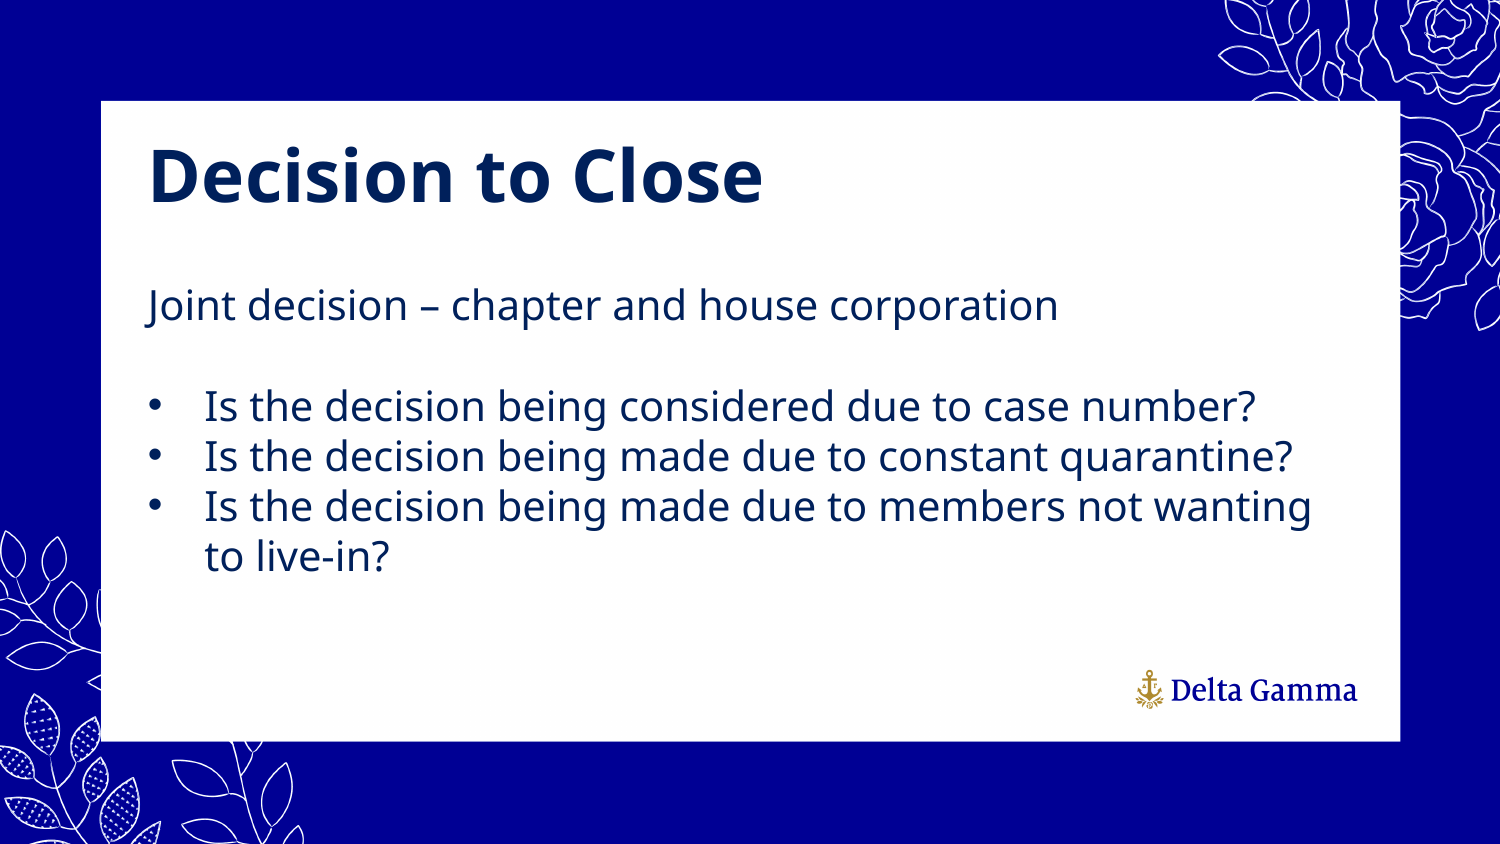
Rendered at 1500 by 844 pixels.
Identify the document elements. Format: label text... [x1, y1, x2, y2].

text_box Joint decision – chapter and house corporation Is the decision being considered due to case number? Is the decision being made due to constant quarantine? Is the decision being made due to members not wanting to live-in? [133, 271, 1359, 587]
text_box Decision to Close [133, 121, 1296, 225]
picture [0, 0, 1500, 844]
